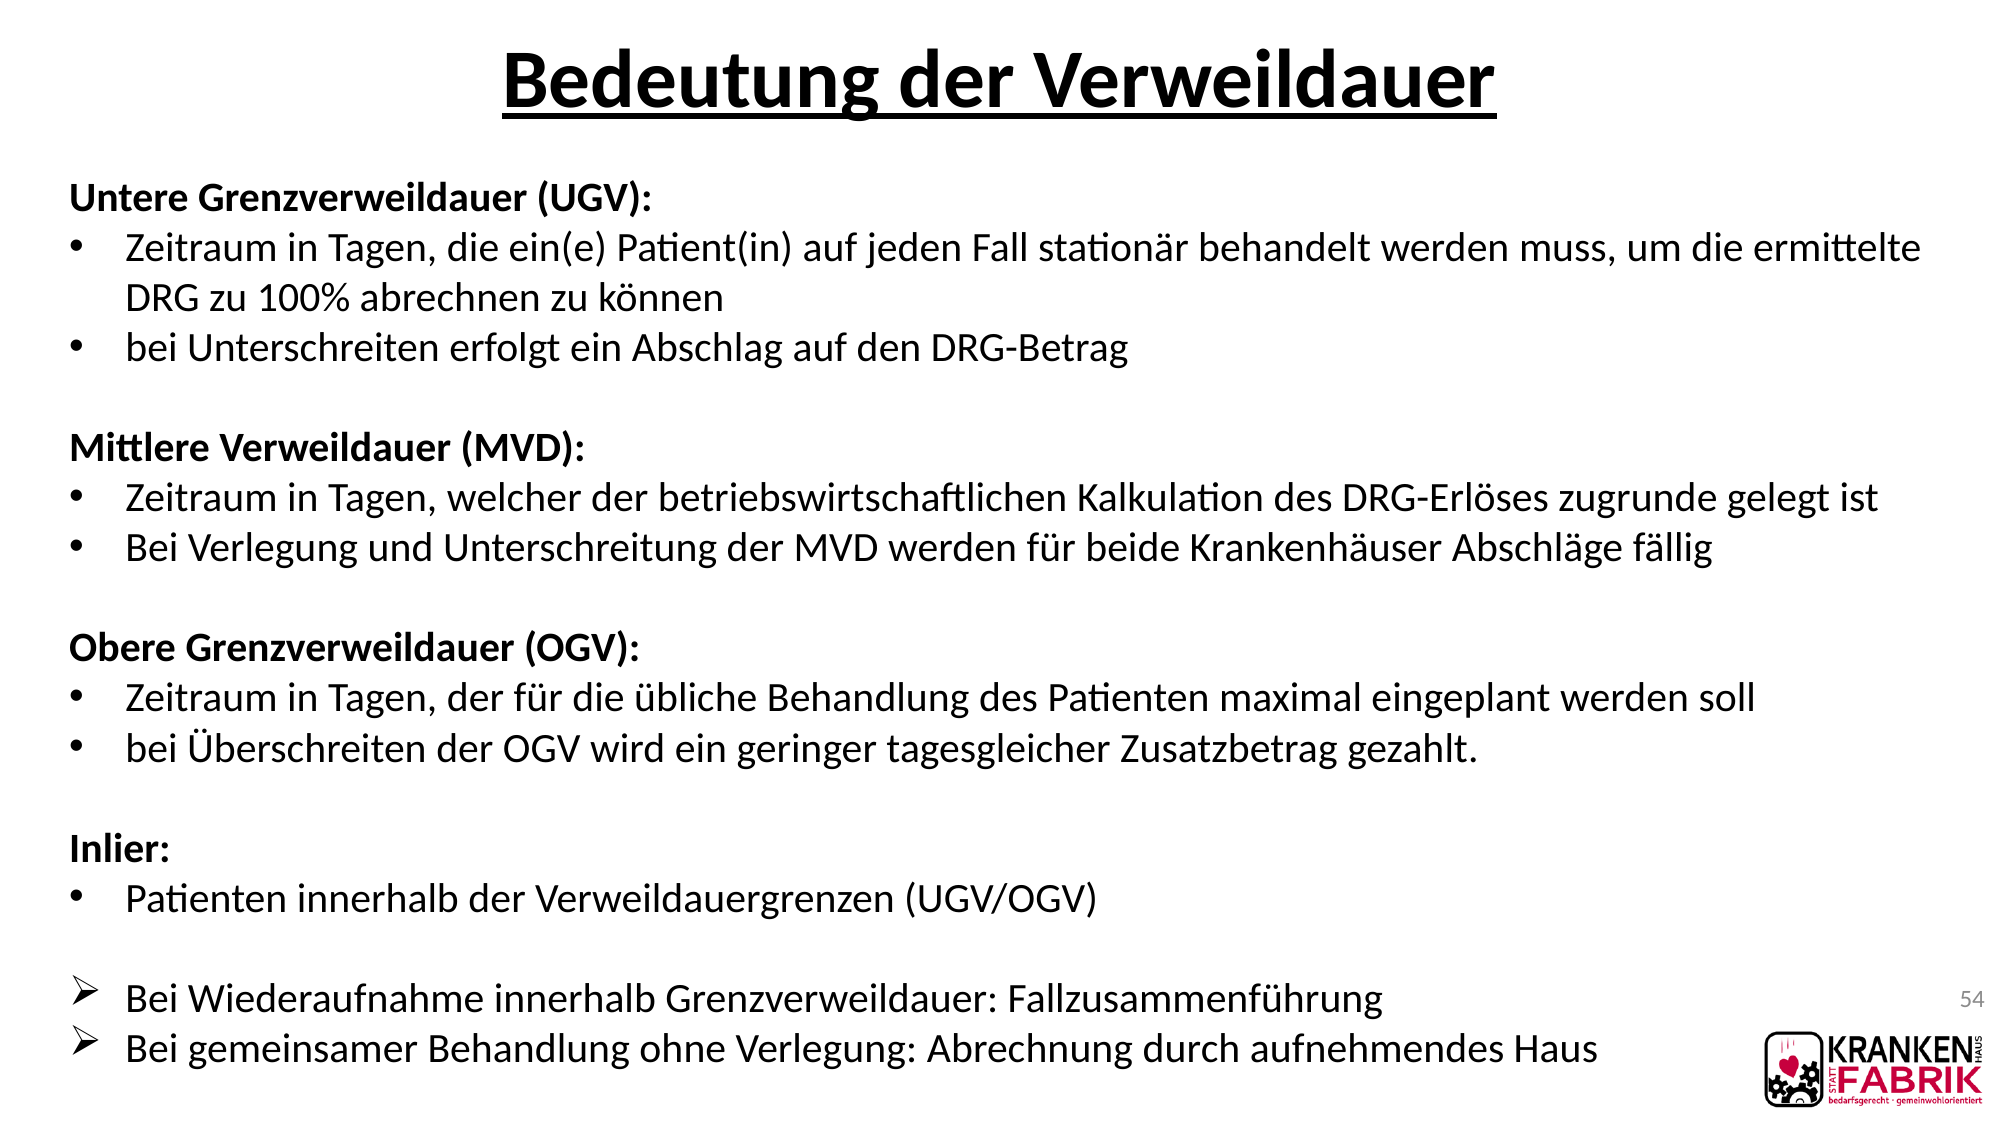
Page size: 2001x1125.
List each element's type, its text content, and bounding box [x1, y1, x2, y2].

picture [1946, 1028, 2000, 1125]
title Bedeutung der Verweildauer [137, 0, 1863, 162]
slide_number 54 [1946, 968, 2000, 1028]
text_box Untere Grenzverweildauer (UGV): Zeitraum in Tagen, die ein(e) Patient(in) auf jeden Fall stationär behandelt werden muss, um die ermittelte DRG zu 100% abrechnen zu können bei Unterschreiten erfolgt ein Abschlag auf den DRG-Betrag Mittlere Verweildauer (MVD): Zeitraum in Tagen, welcher der betriebswirtschaftlichen Kalkulation des DRG-Erlöses zugrunde gelegt ist Bei Verlegung und Unterschreitung der MVD werden für beide Krankenhäuser Abschläge fällig Obere Grenzverweildauer (OGV): Zeitraum in Tagen, der für die übliche Behandlung des Patienten maximal eingeplant werden soll bei Überschreiten der OGV wird ein geringer tagesgleicher Zusatzbetrag gezahlt. Inlier: Patienten innerhalb der Verweildauergrenzen (UGV/OGV) Bei Wiederaufnahme innerhalb Grenzverweildauer: Fallzusammenführung Bei gemeinsamer Behandlung ohne Verlegung: Abrechnung durch aufnehmendes Haus [54, 162, 1946, 1125]
